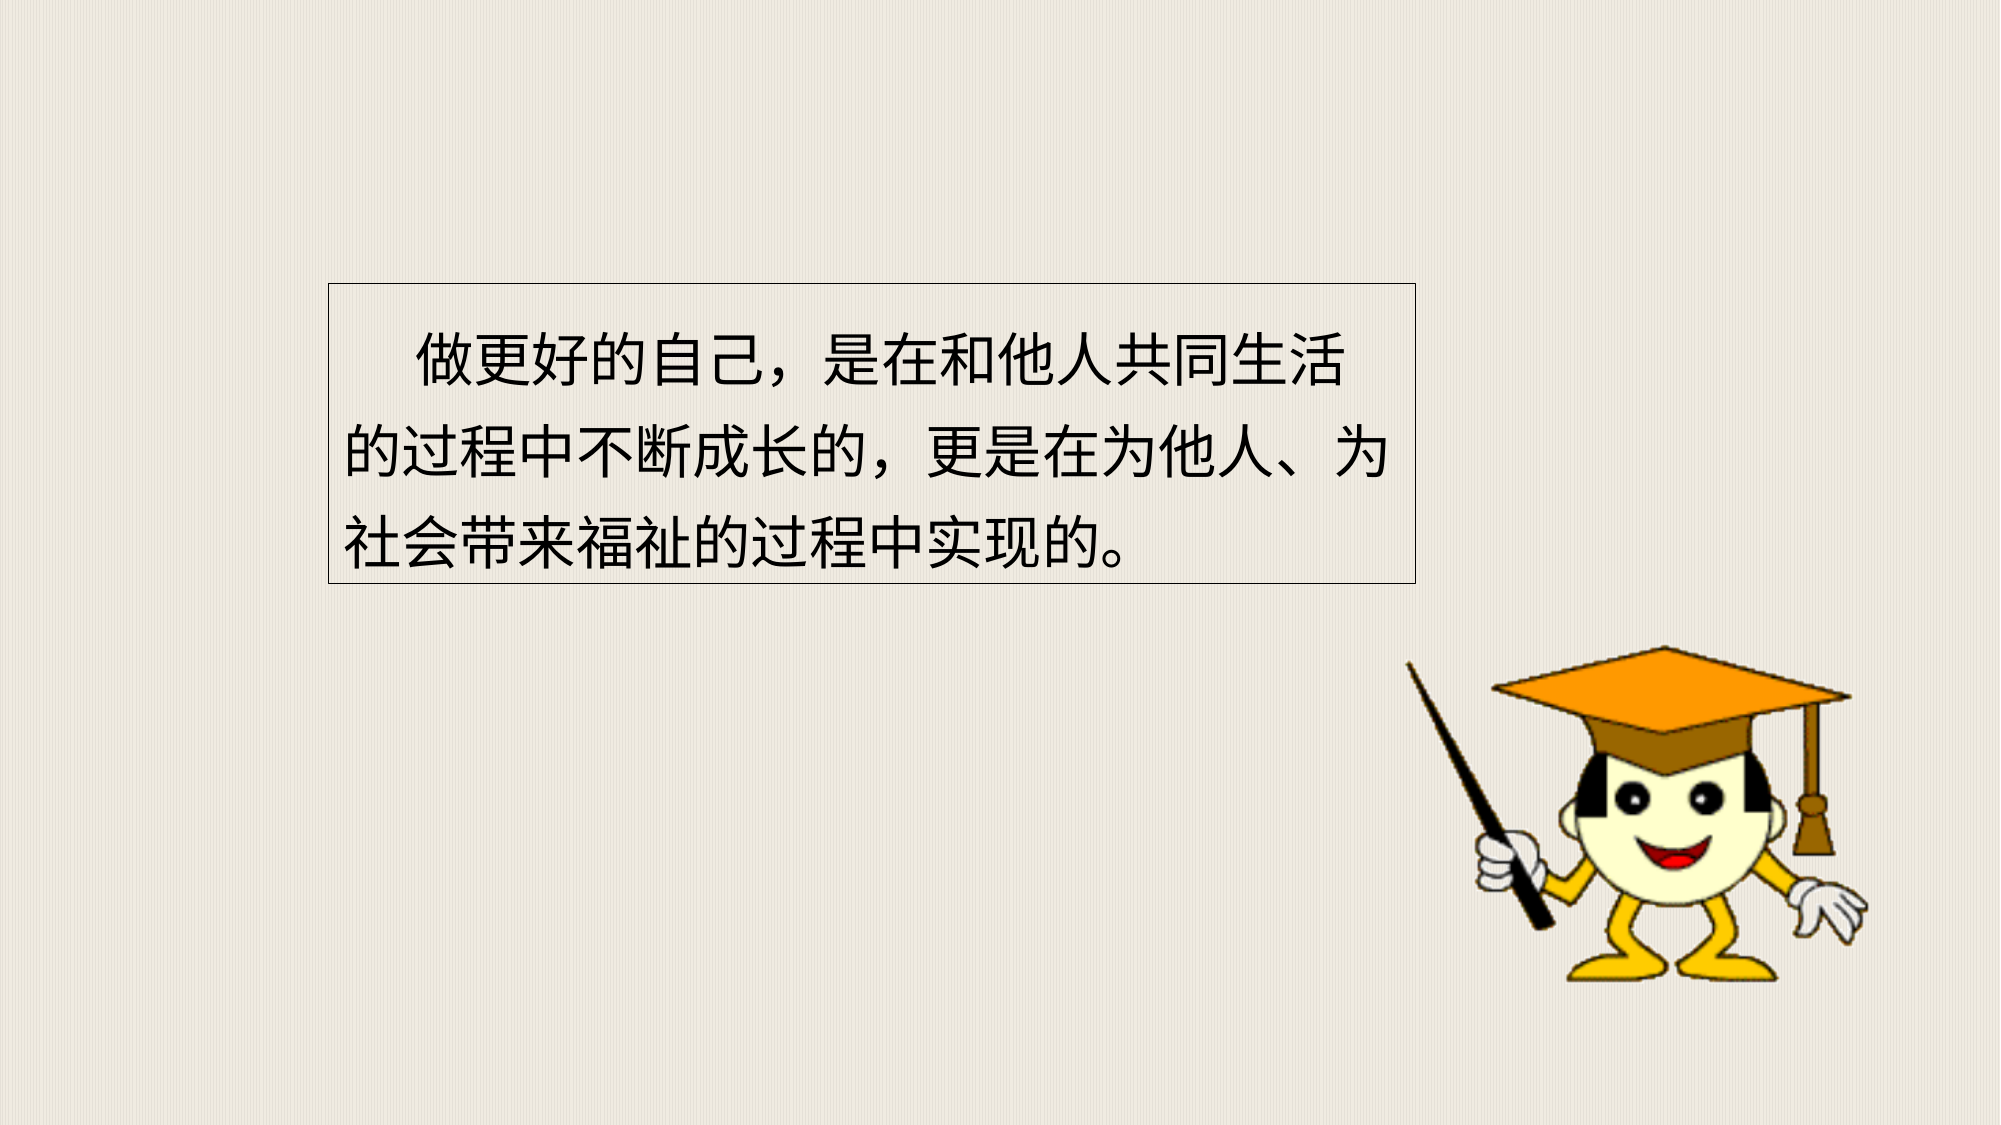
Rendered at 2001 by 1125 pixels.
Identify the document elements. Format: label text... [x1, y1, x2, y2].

picture [1357, 562, 1919, 1032]
text_box 做更好的自己，是在和他人共同生活的过程中不断成长的，更是在为他人、为社会带来福祉的过程中实现的。 [328, 283, 1416, 584]
